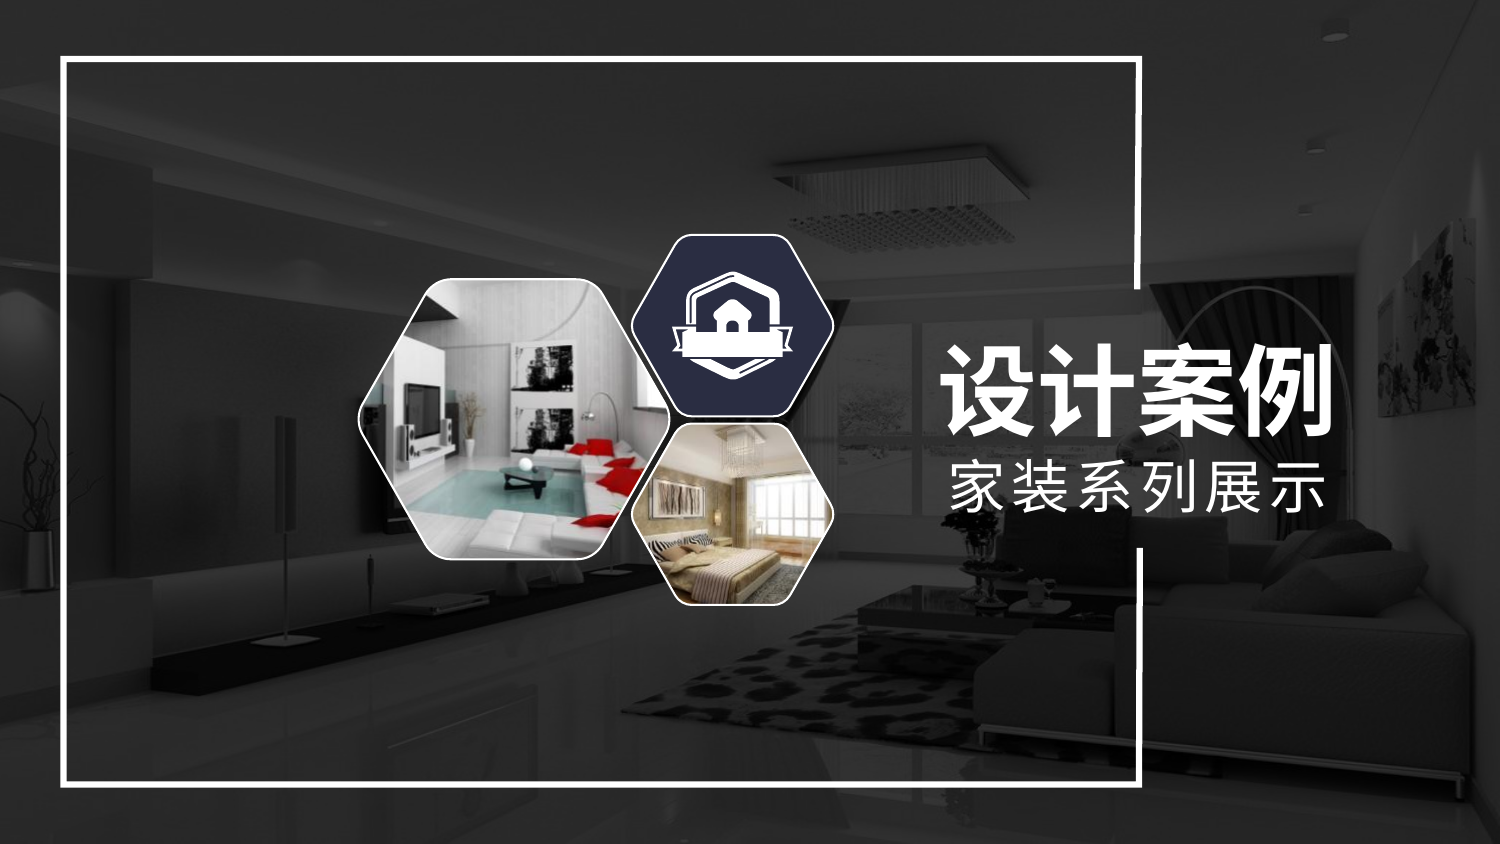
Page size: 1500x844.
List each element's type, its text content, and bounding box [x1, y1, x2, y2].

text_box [631, 234, 834, 417]
text_box [61, 56, 1142, 787]
text_box 家装系列展示 [1139, 450, 1329, 521]
text_box 设计案例 [1138, 328, 1338, 449]
text_box [0, 0, 1500, 844]
